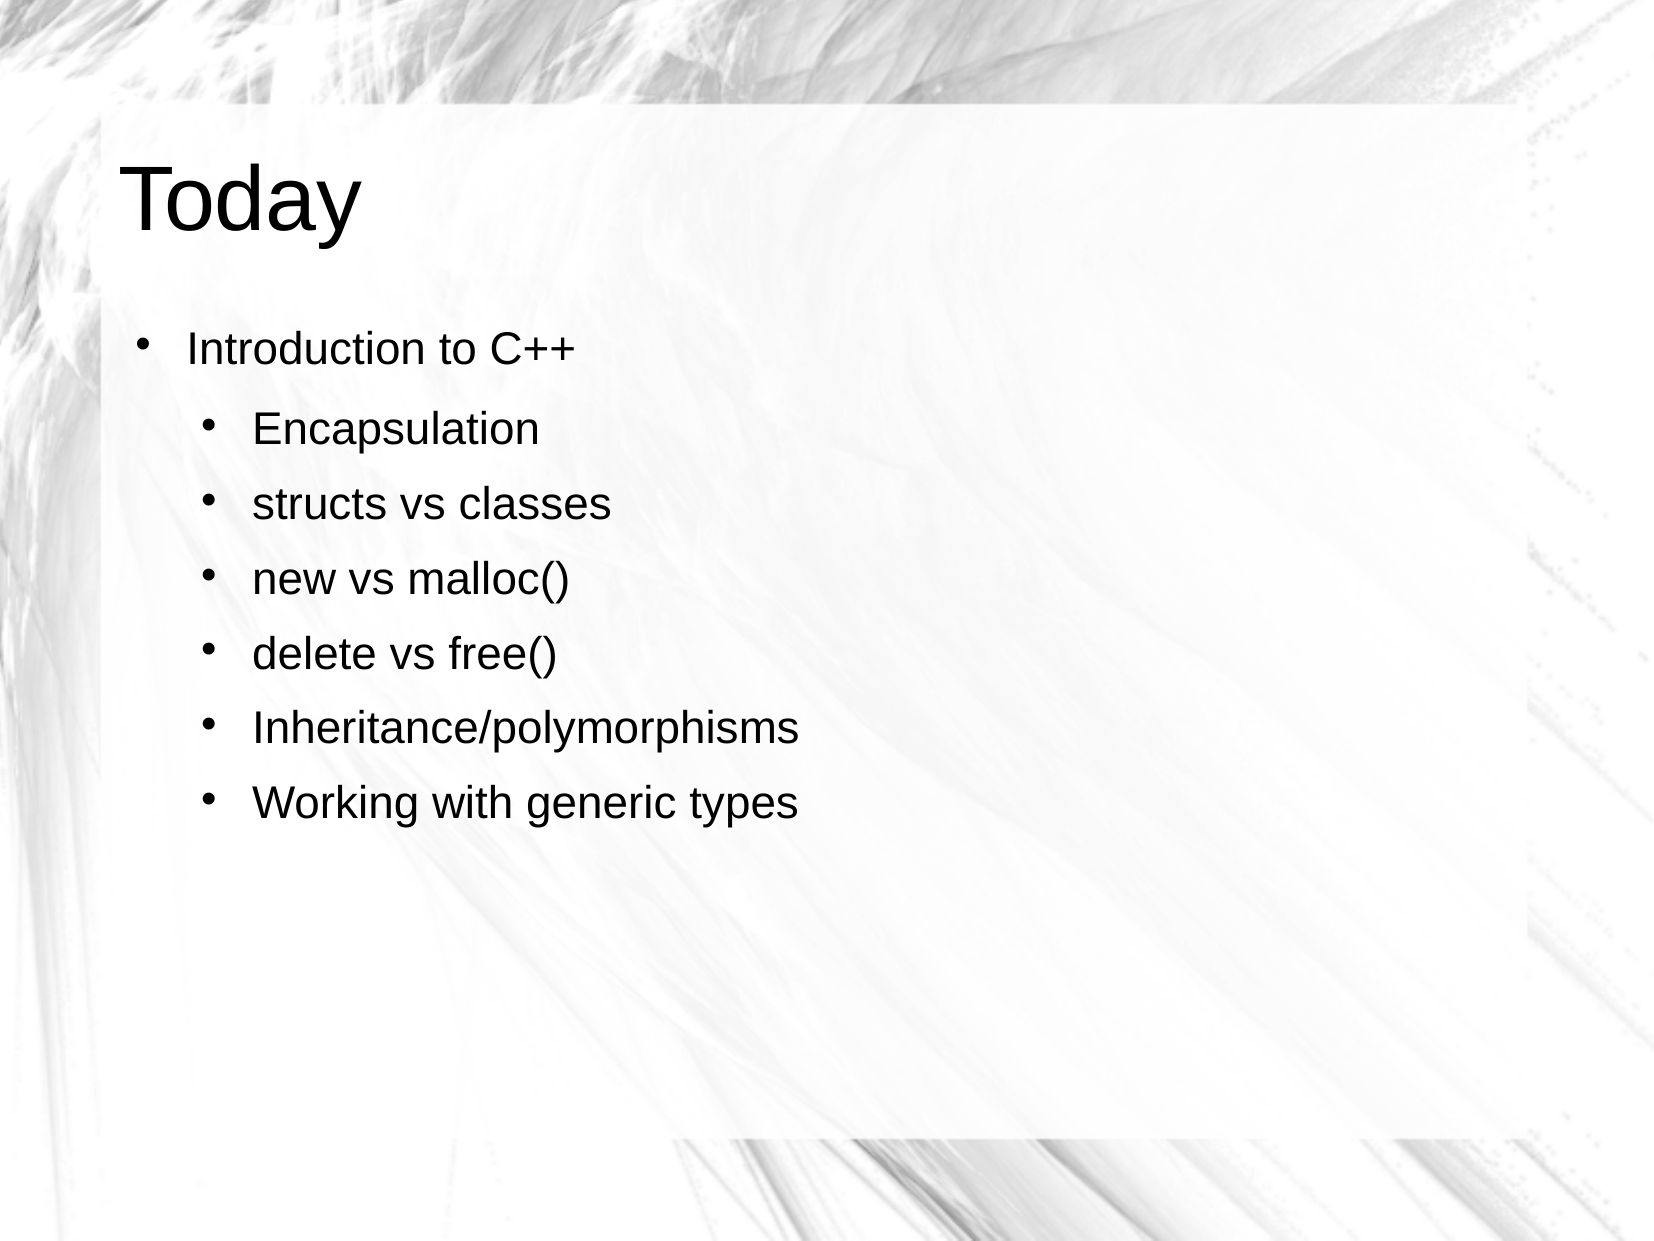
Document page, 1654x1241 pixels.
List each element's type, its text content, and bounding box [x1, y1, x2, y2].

picture [0, 0, 1654, 1241]
title Today [118, 93, 1506, 299]
list Introduction to C++ Encapsulation structs vs classes new vs malloc() delete vs free() Inheritance/polymorphisms Working with generic types [118, 319, 1571, 1109]
